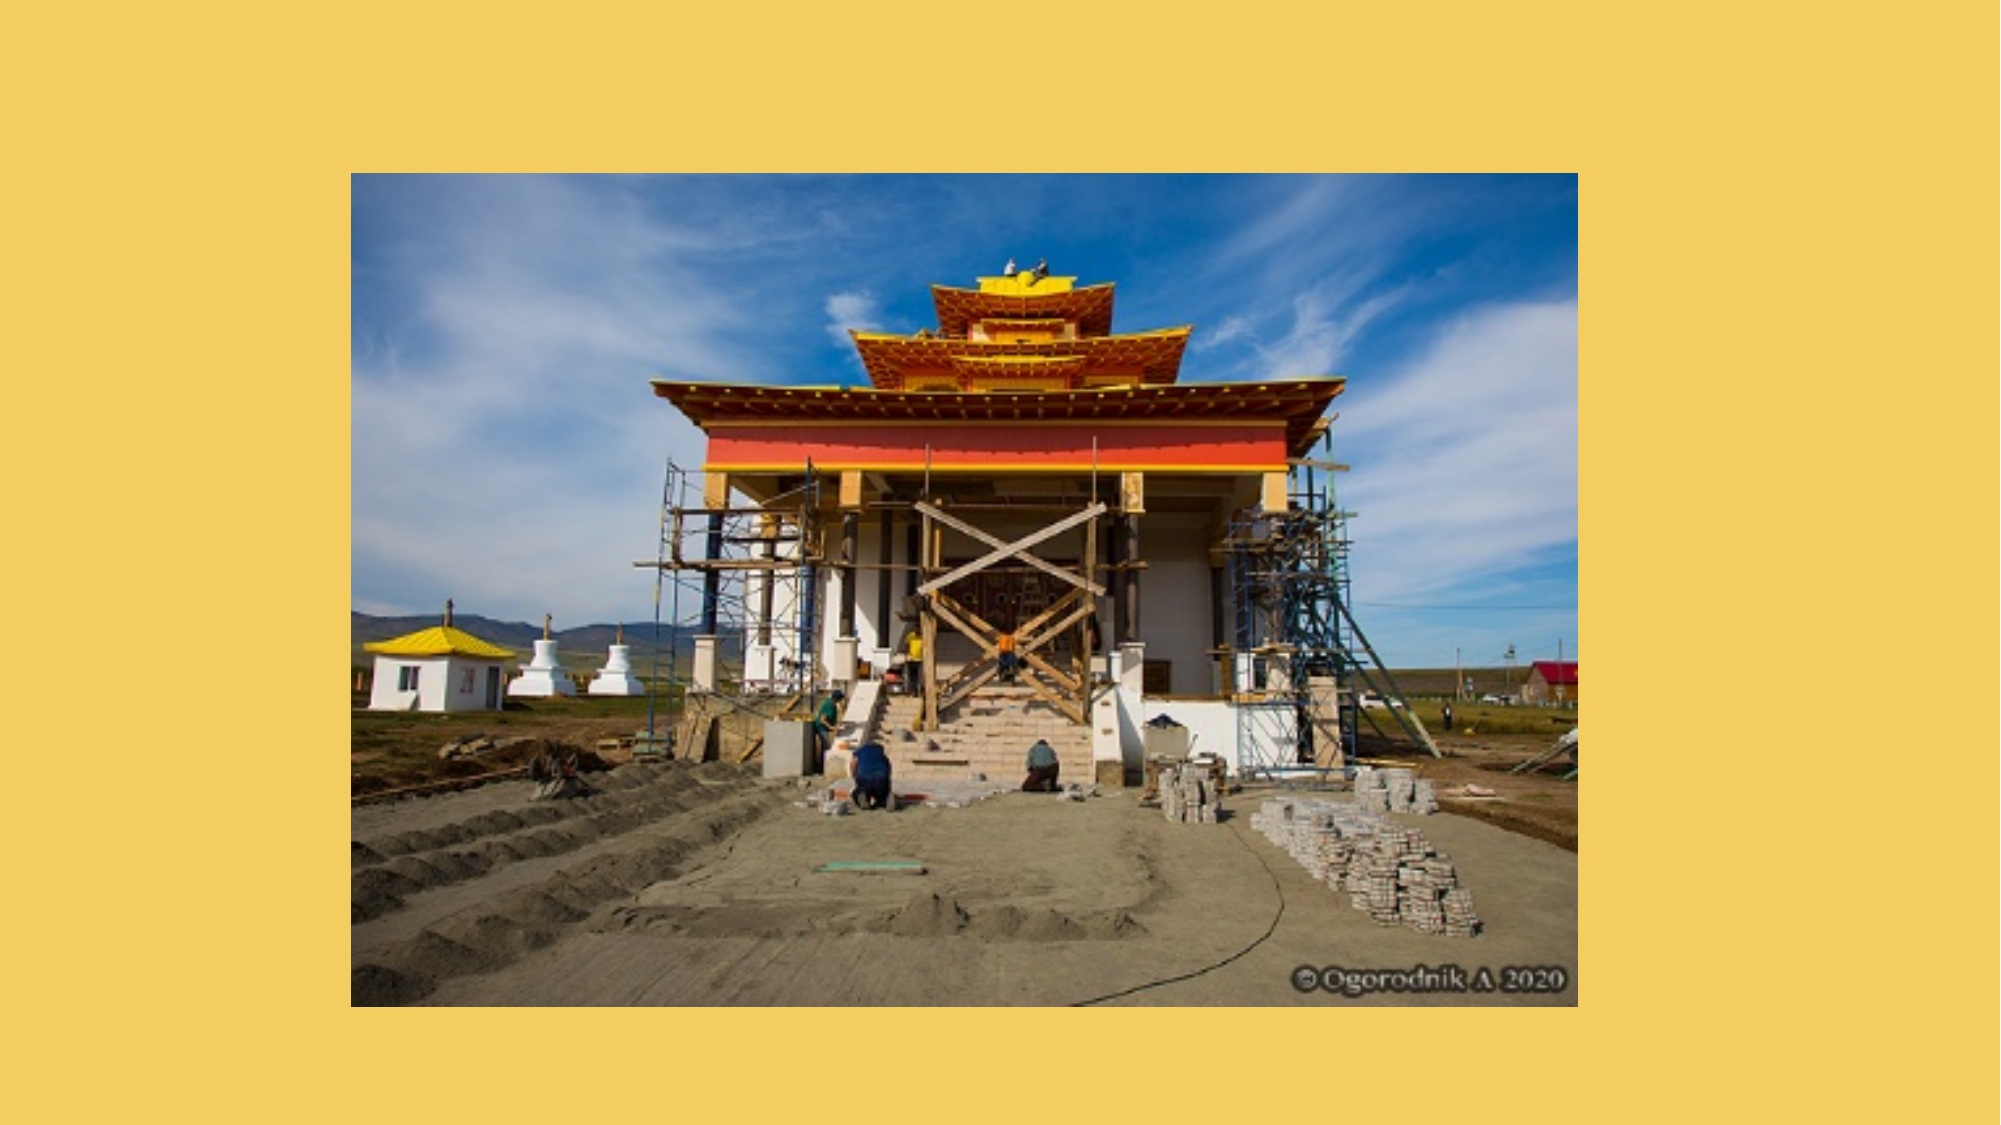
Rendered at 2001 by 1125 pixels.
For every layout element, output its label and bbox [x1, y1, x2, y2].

picture [351, 173, 1578, 1008]
